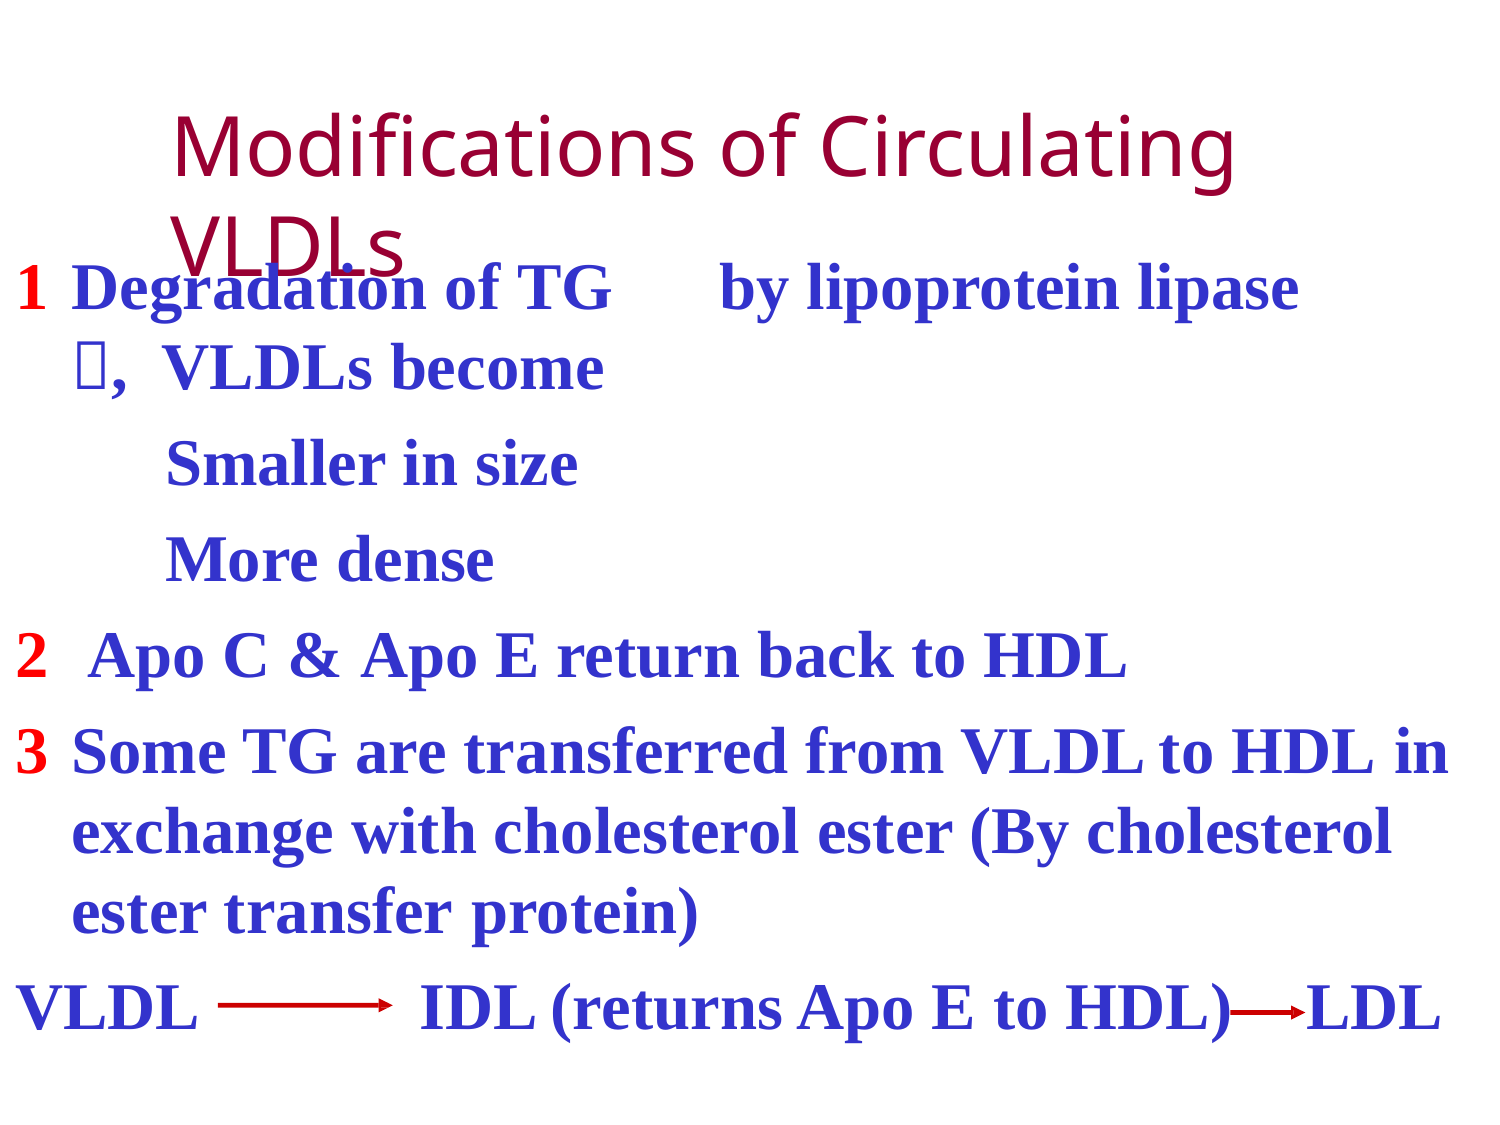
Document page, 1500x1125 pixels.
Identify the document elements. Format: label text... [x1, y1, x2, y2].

text_box [1230, 1005, 1306, 1020]
text_box [217, 998, 393, 1013]
text_box Degradation of TG by lipoprotein lipase , VLDLs become Smaller in size More dense Apo C & Apo E return back to HDL Some TG are transferred from VLDL to HDL in exchange with cholesterol ester (By cholesterol ester transfer protein) VLDL IDL (returns Apo E to HDL) LDL [12, 242, 1475, 1043]
title Modifications of Circulating VLDLs [160, 93, 1340, 242]
